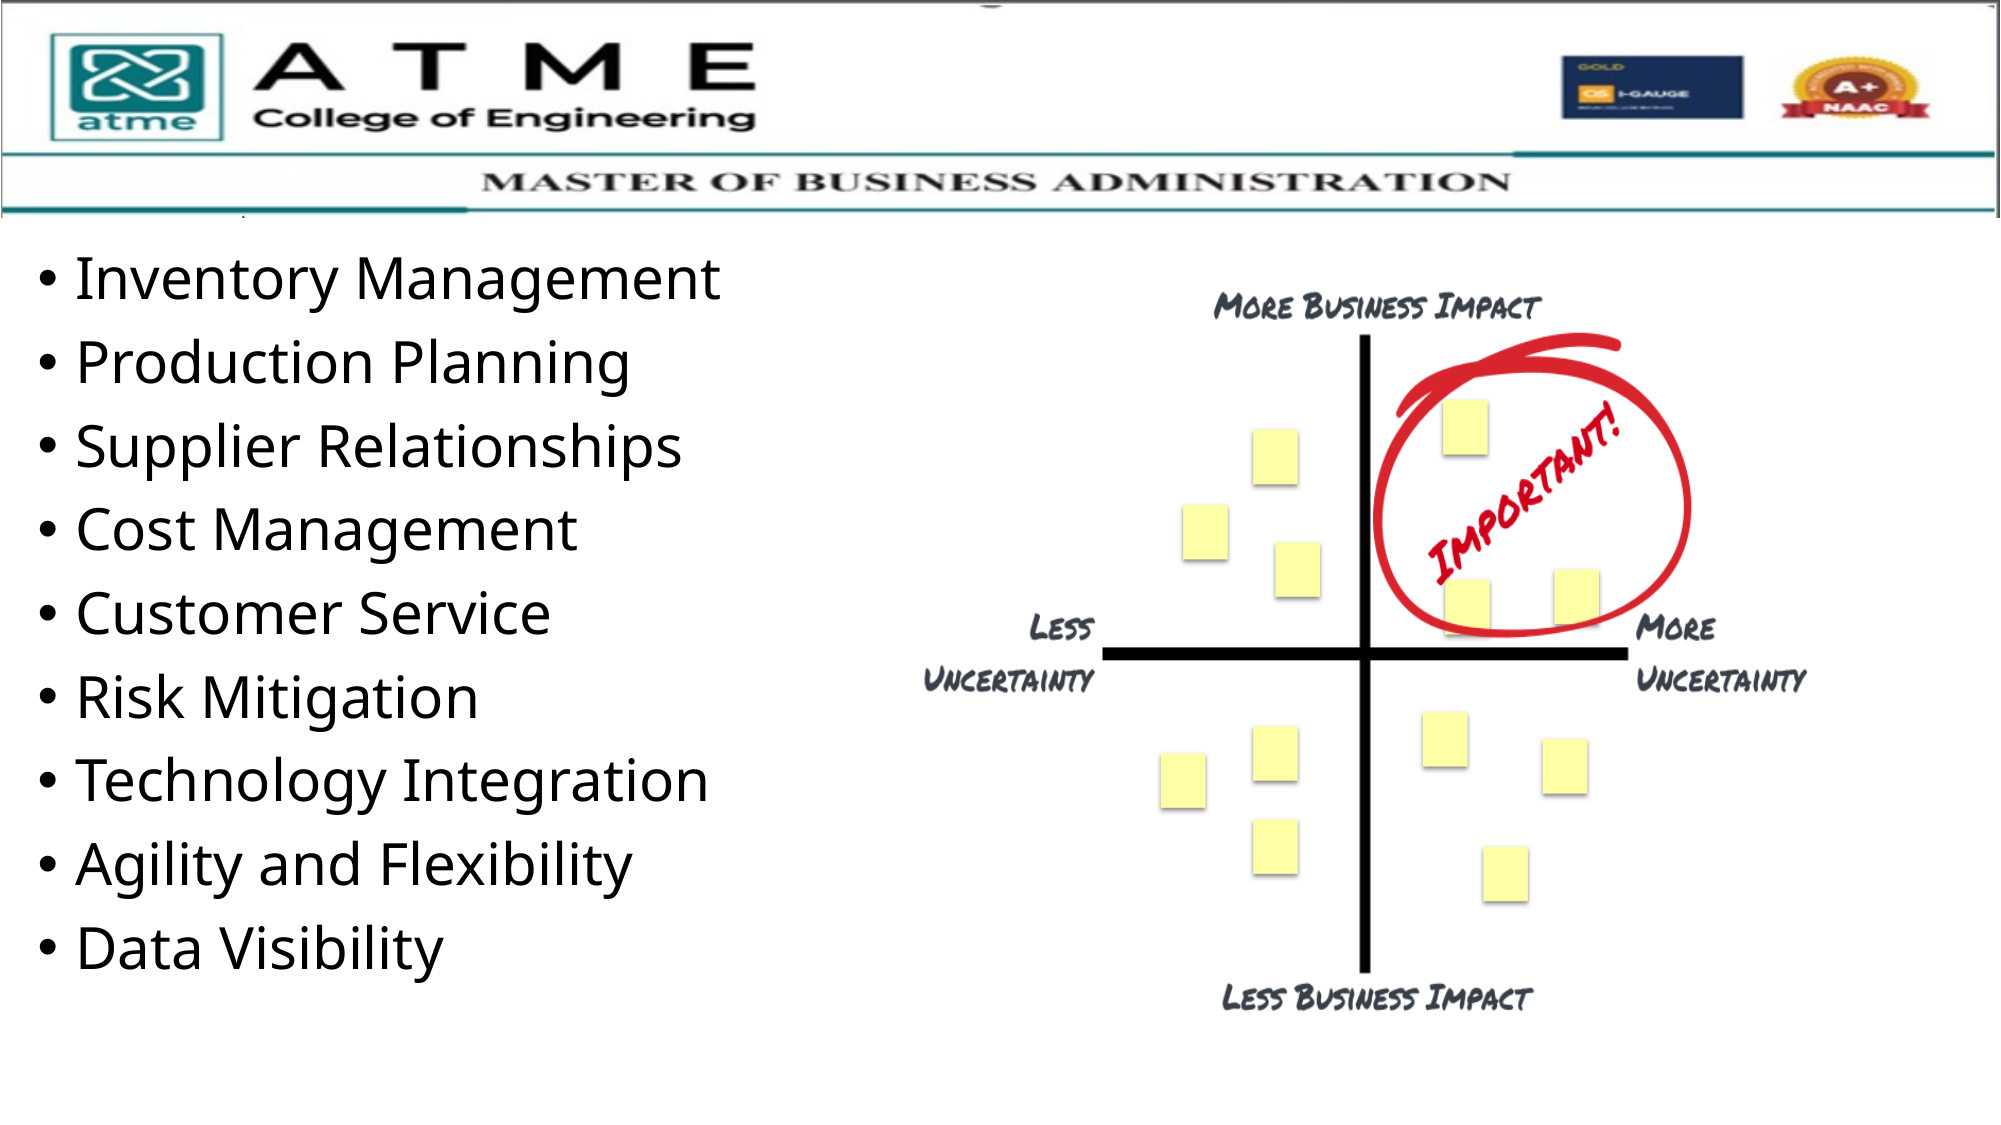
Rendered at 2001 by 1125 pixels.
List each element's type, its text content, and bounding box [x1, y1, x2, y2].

picture [1, 0, 2000, 218]
picture [726, 241, 2000, 1054]
list Inventory Management Production Planning Supplier Relationships Cost Management Customer Service Risk Mitigation Technology Integration Agility and Flexibility Data Visibility [22, 241, 1965, 1094]
